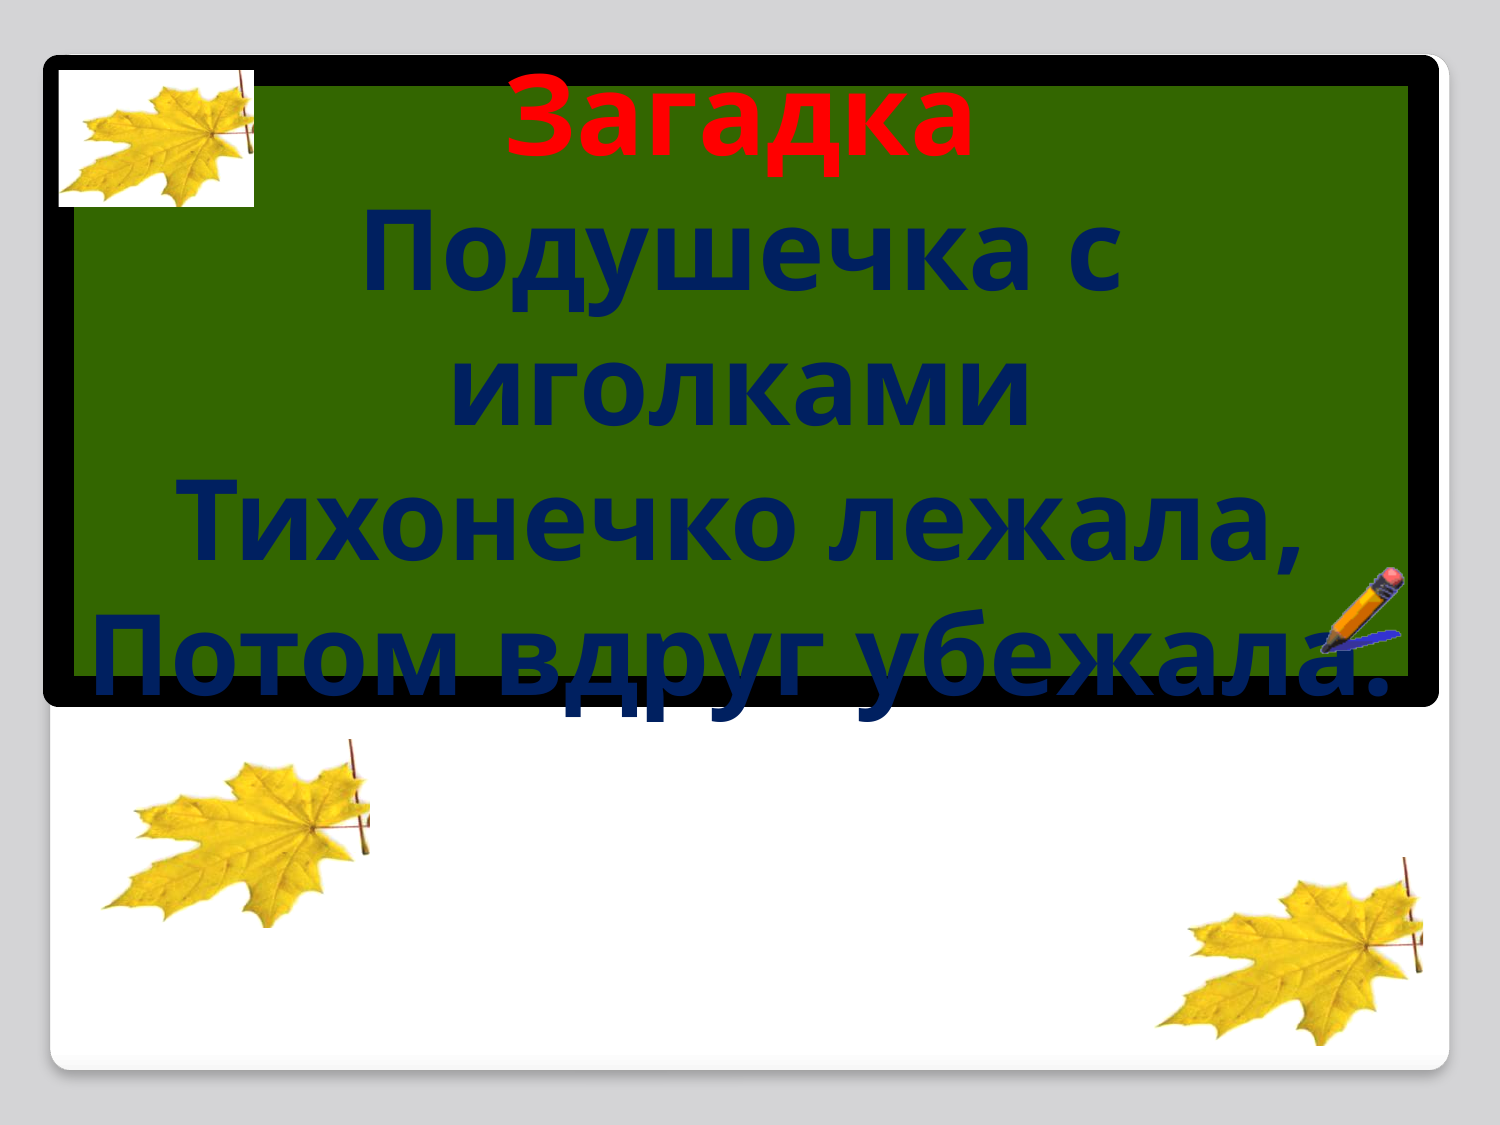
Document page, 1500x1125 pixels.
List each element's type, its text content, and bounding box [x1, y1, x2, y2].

picture [1316, 537, 1458, 679]
text_box Загадка Подушечка с иголками Тихонечко лежала, Потом вдруг убежала. [55, 67, 1427, 695]
picture [58, 70, 255, 207]
picture [100, 739, 371, 928]
picture [1153, 857, 1424, 1046]
